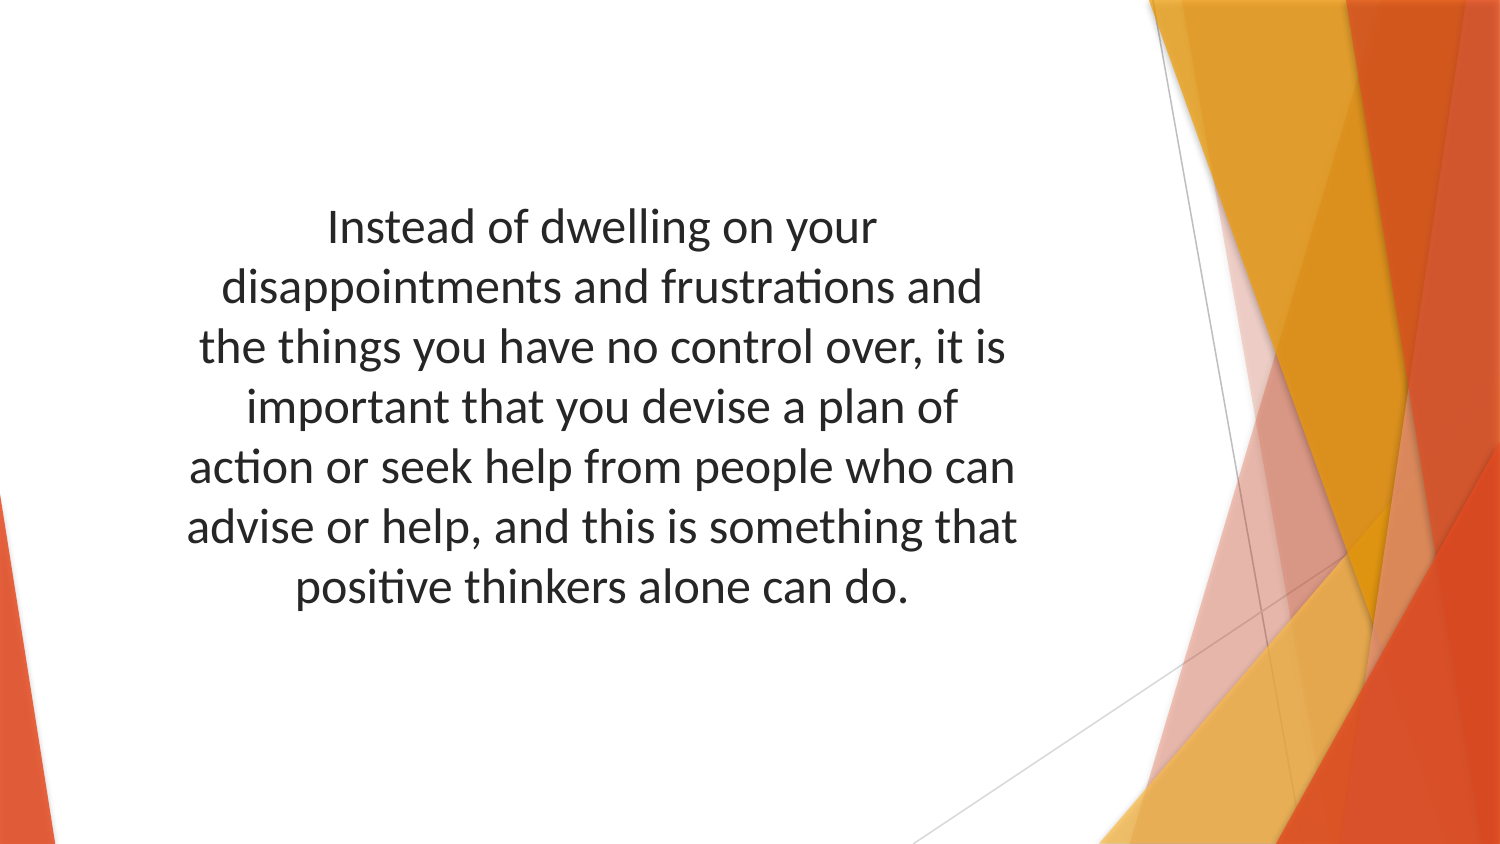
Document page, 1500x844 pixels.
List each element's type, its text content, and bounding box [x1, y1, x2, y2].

list Instead of dwelling on your disappointments and frustrations and the things you have no control over, it is important that you devise a plan of action or seek help from people who can advise or help, and this is something that positive thinkers alone can do. [171, 185, 1034, 647]
